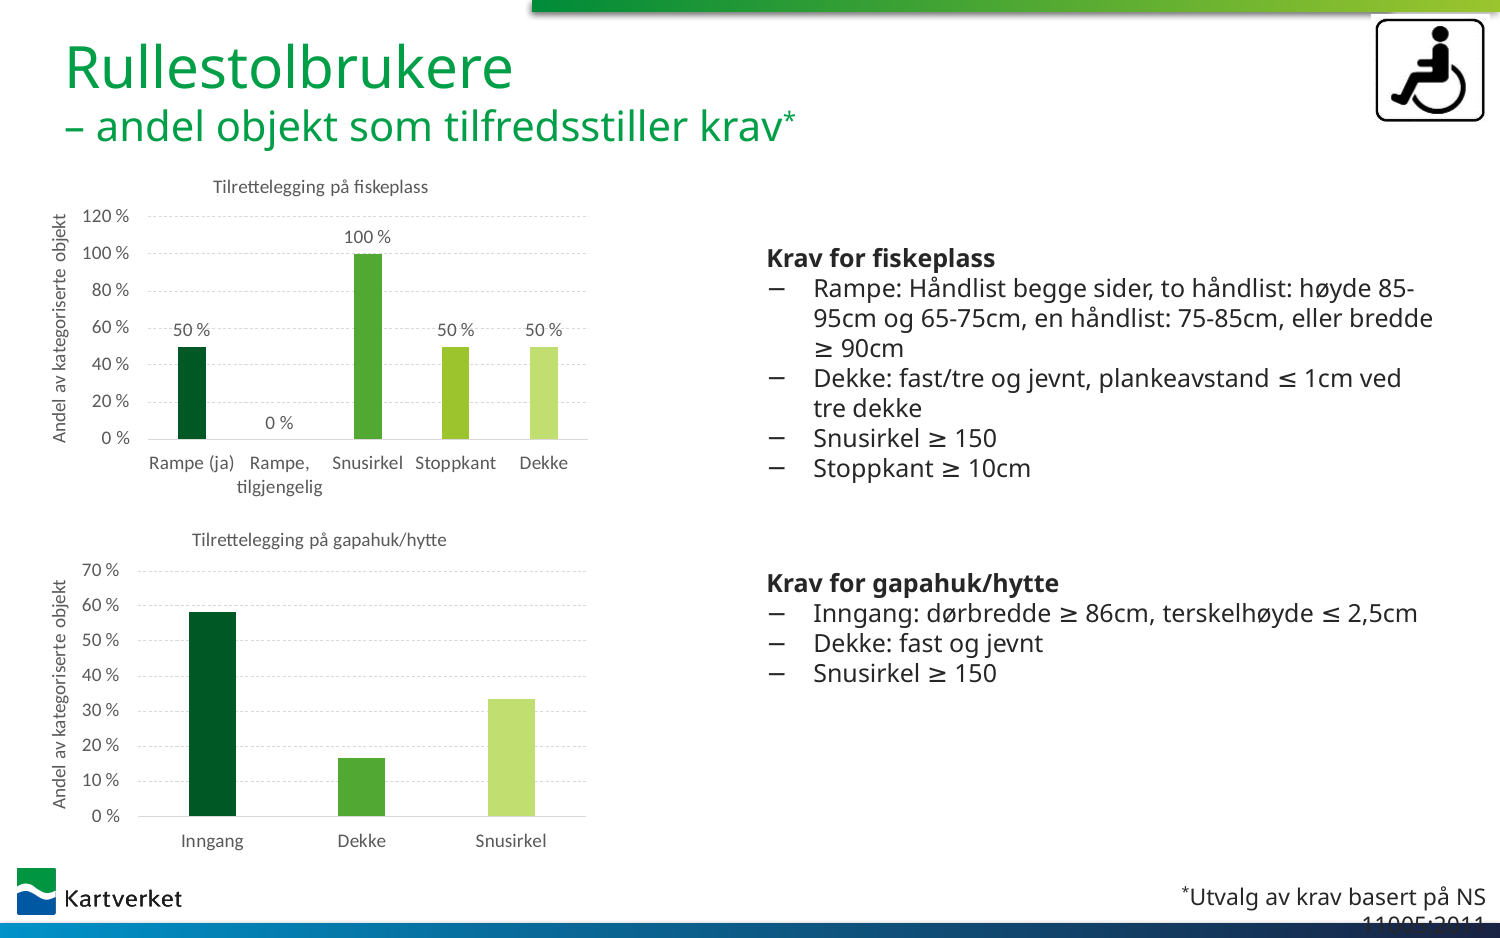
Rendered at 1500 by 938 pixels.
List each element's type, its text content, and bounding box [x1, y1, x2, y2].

text_box *Utvalg av krav basert på NS 11005:2011 [1068, 873, 1500, 938]
picture [41, 166, 599, 505]
text_box Krav for fiskeplass Rampe: Håndlist begge sider, to håndlist: høyde 85-95cm og 65-75cm, en håndlist: 75-85cm, eller bredde ≥ 90cm Dekke: fast/tre og jevnt, plankeavstand ≤ 1cm ved tre dekke Snusirkel ≥ 150 Stoppkant ≥ 10cm [751, 235, 1452, 490]
text_box Krav for gapahuk/hytte Inngang: dørbredde ≥ 86cm, terskelhøyde ≤ 2,5cm Dekke: fast og jevnt Snusirkel ≥ 150 [751, 560, 1452, 695]
text_box Rullestolbrukere – andel objekt som tilfredsstiller krav* [49, 29, 1431, 158]
picture [1371, 13, 1491, 127]
picture [41, 520, 597, 859]
